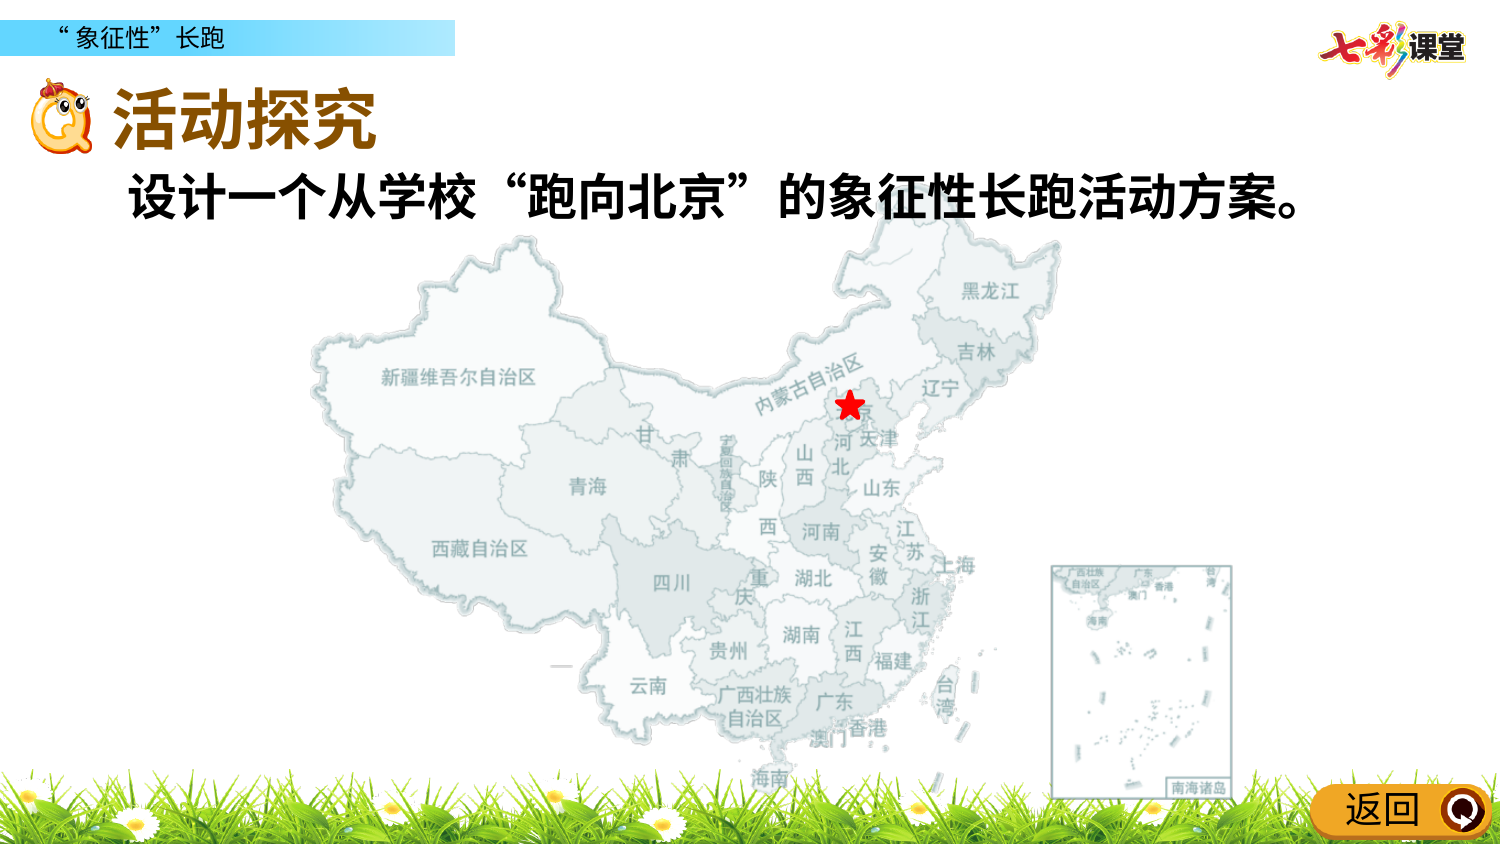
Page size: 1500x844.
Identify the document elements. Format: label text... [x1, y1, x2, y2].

text_box 设计一个从学校“跑向北京”的象征性长跑活动方案。 [112, 158, 1388, 234]
picture [0, 181, 1500, 844]
picture [1316, 20, 1468, 80]
picture [31, 78, 92, 154]
text_box 活动探究 [100, 72, 404, 164]
